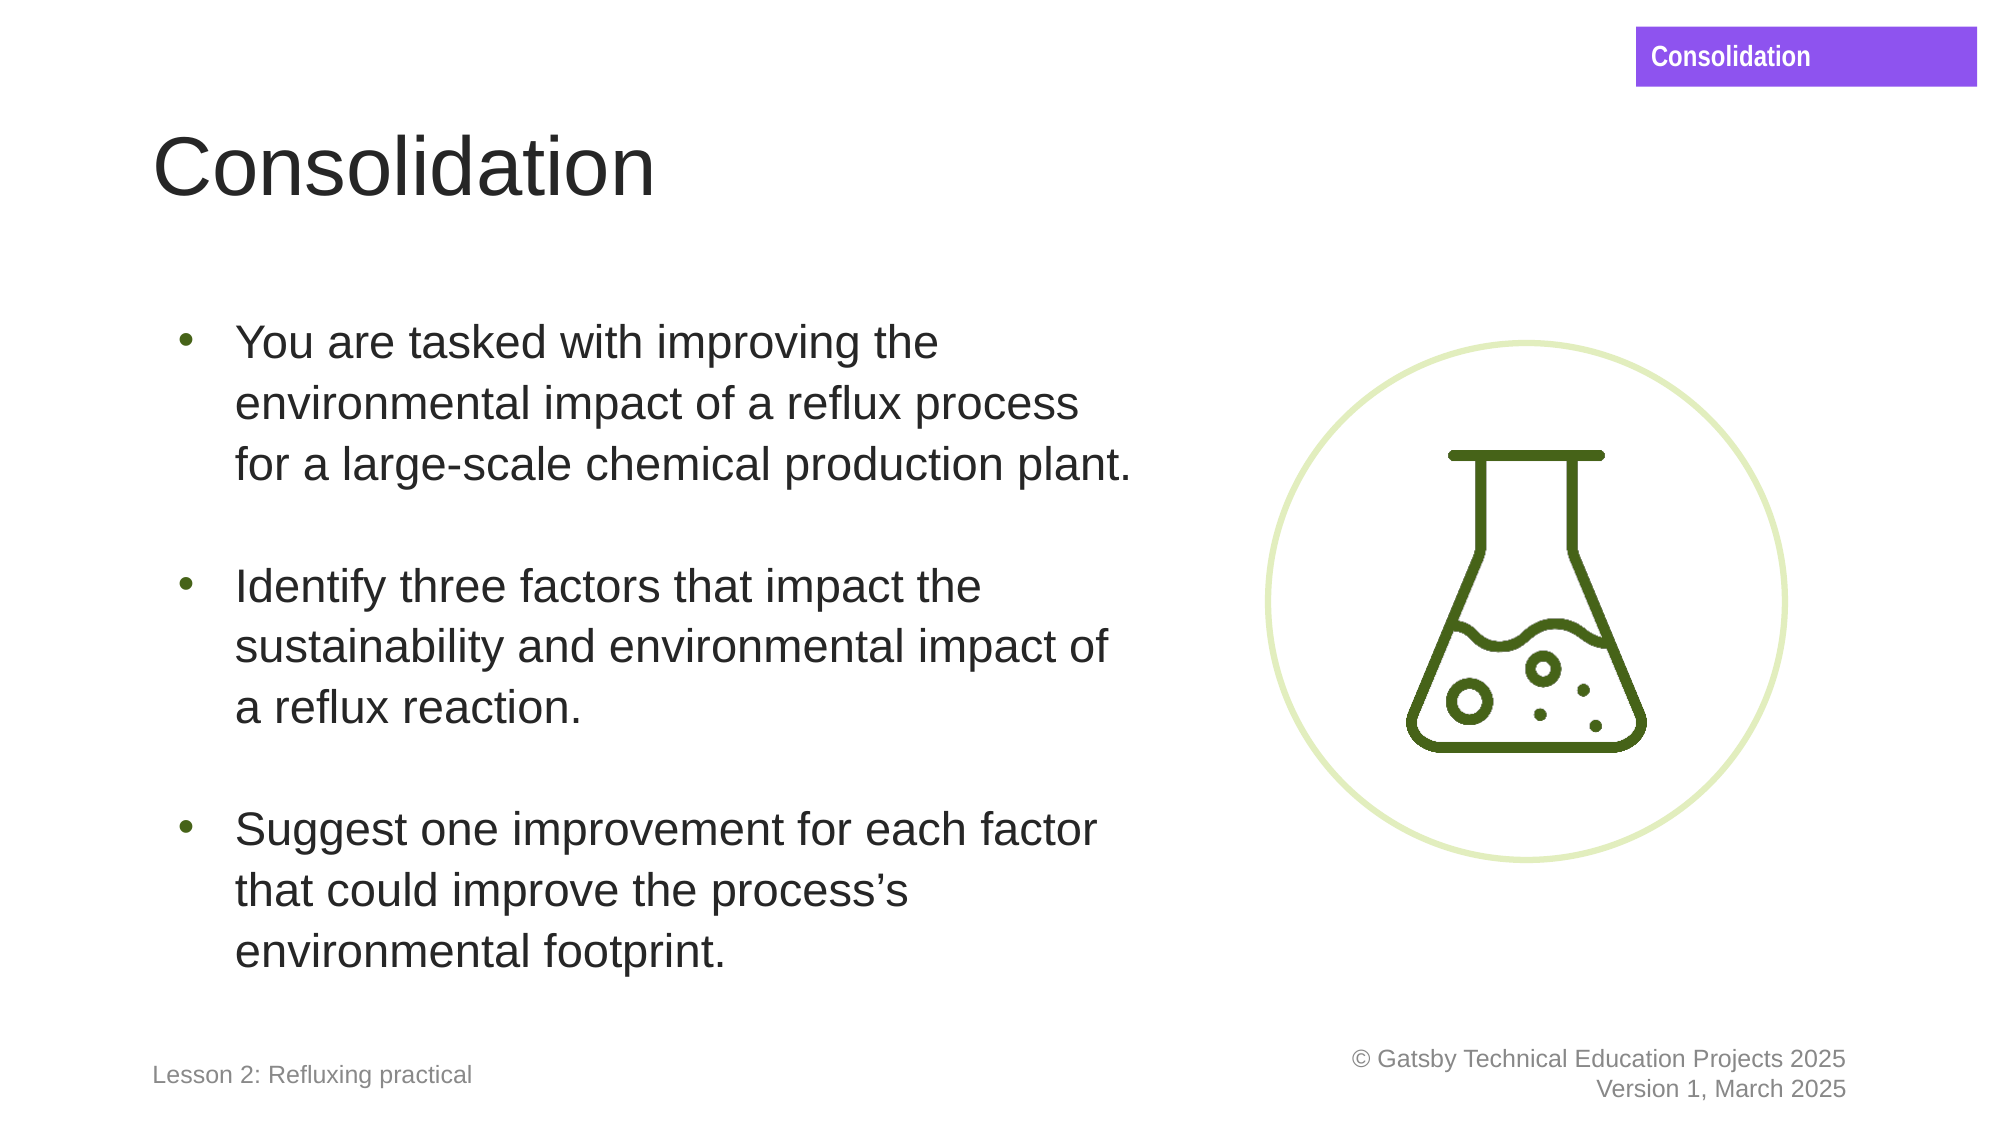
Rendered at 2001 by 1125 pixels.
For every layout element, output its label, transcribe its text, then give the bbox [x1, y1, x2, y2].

list You are tasked with improving the environmental impact of a reflux process for a large-scale chemical production plant. Identify three factors that impact the sustainability and environmental impact of a reflux reaction. Suggest one improvement for each factor that could improve the process’s environmental footprint. [137, 299, 1157, 1014]
list Consolidation [1636, 26, 1978, 87]
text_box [1267, 342, 1786, 861]
title Consolidation [137, 59, 1863, 278]
list Lesson 2: Refluxing practical [137, 1042, 829, 1103]
